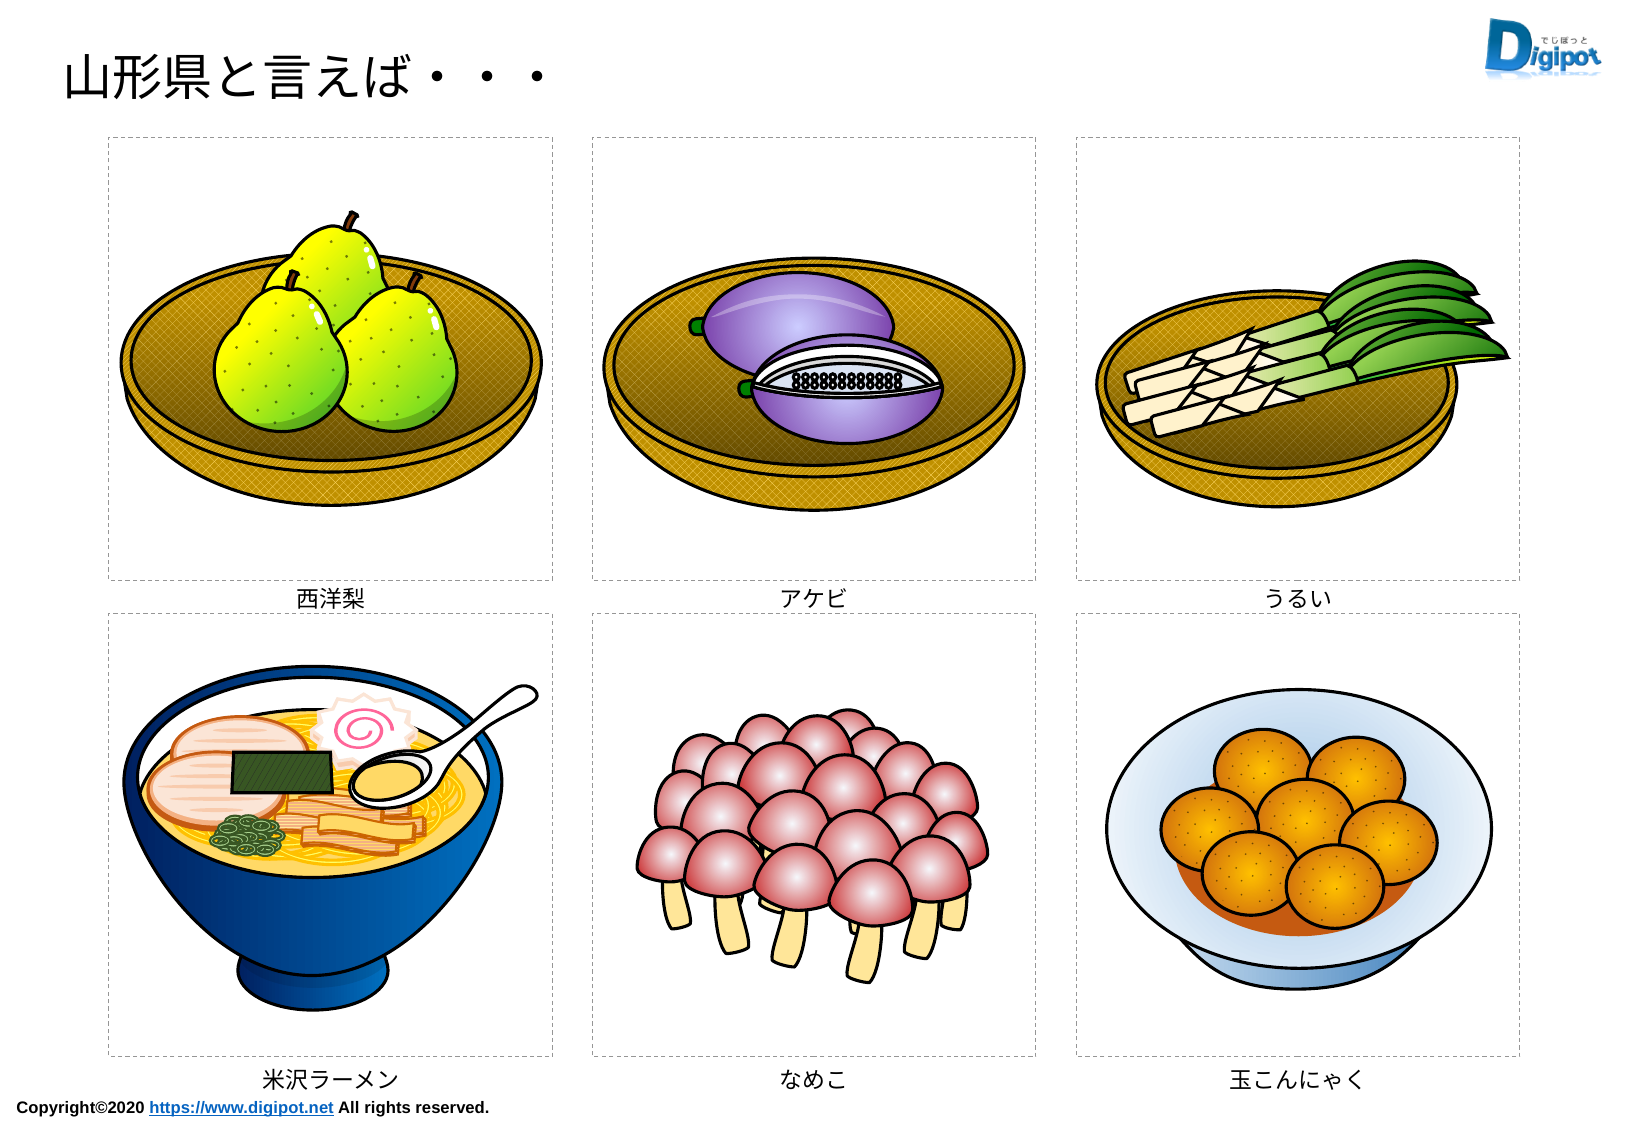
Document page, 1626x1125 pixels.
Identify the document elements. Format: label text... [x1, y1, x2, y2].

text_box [121, 210, 542, 506]
text_box なめこ [587, 1058, 1041, 1101]
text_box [123, 666, 538, 1011]
text_box 米沢ラーメン [104, 1058, 558, 1101]
text_box 西洋梨 [104, 577, 558, 620]
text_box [1096, 290, 1500, 507]
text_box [637, 709, 988, 983]
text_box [1106, 689, 1492, 990]
text_box 山形県と言えば・・・ [47, 38, 578, 113]
picture [1485, 18, 1602, 82]
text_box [603, 258, 1025, 511]
text_box アケビ [587, 577, 1041, 620]
text_box 玉こんにゃく [1071, 1058, 1525, 1101]
text_box うるい [1071, 577, 1525, 620]
